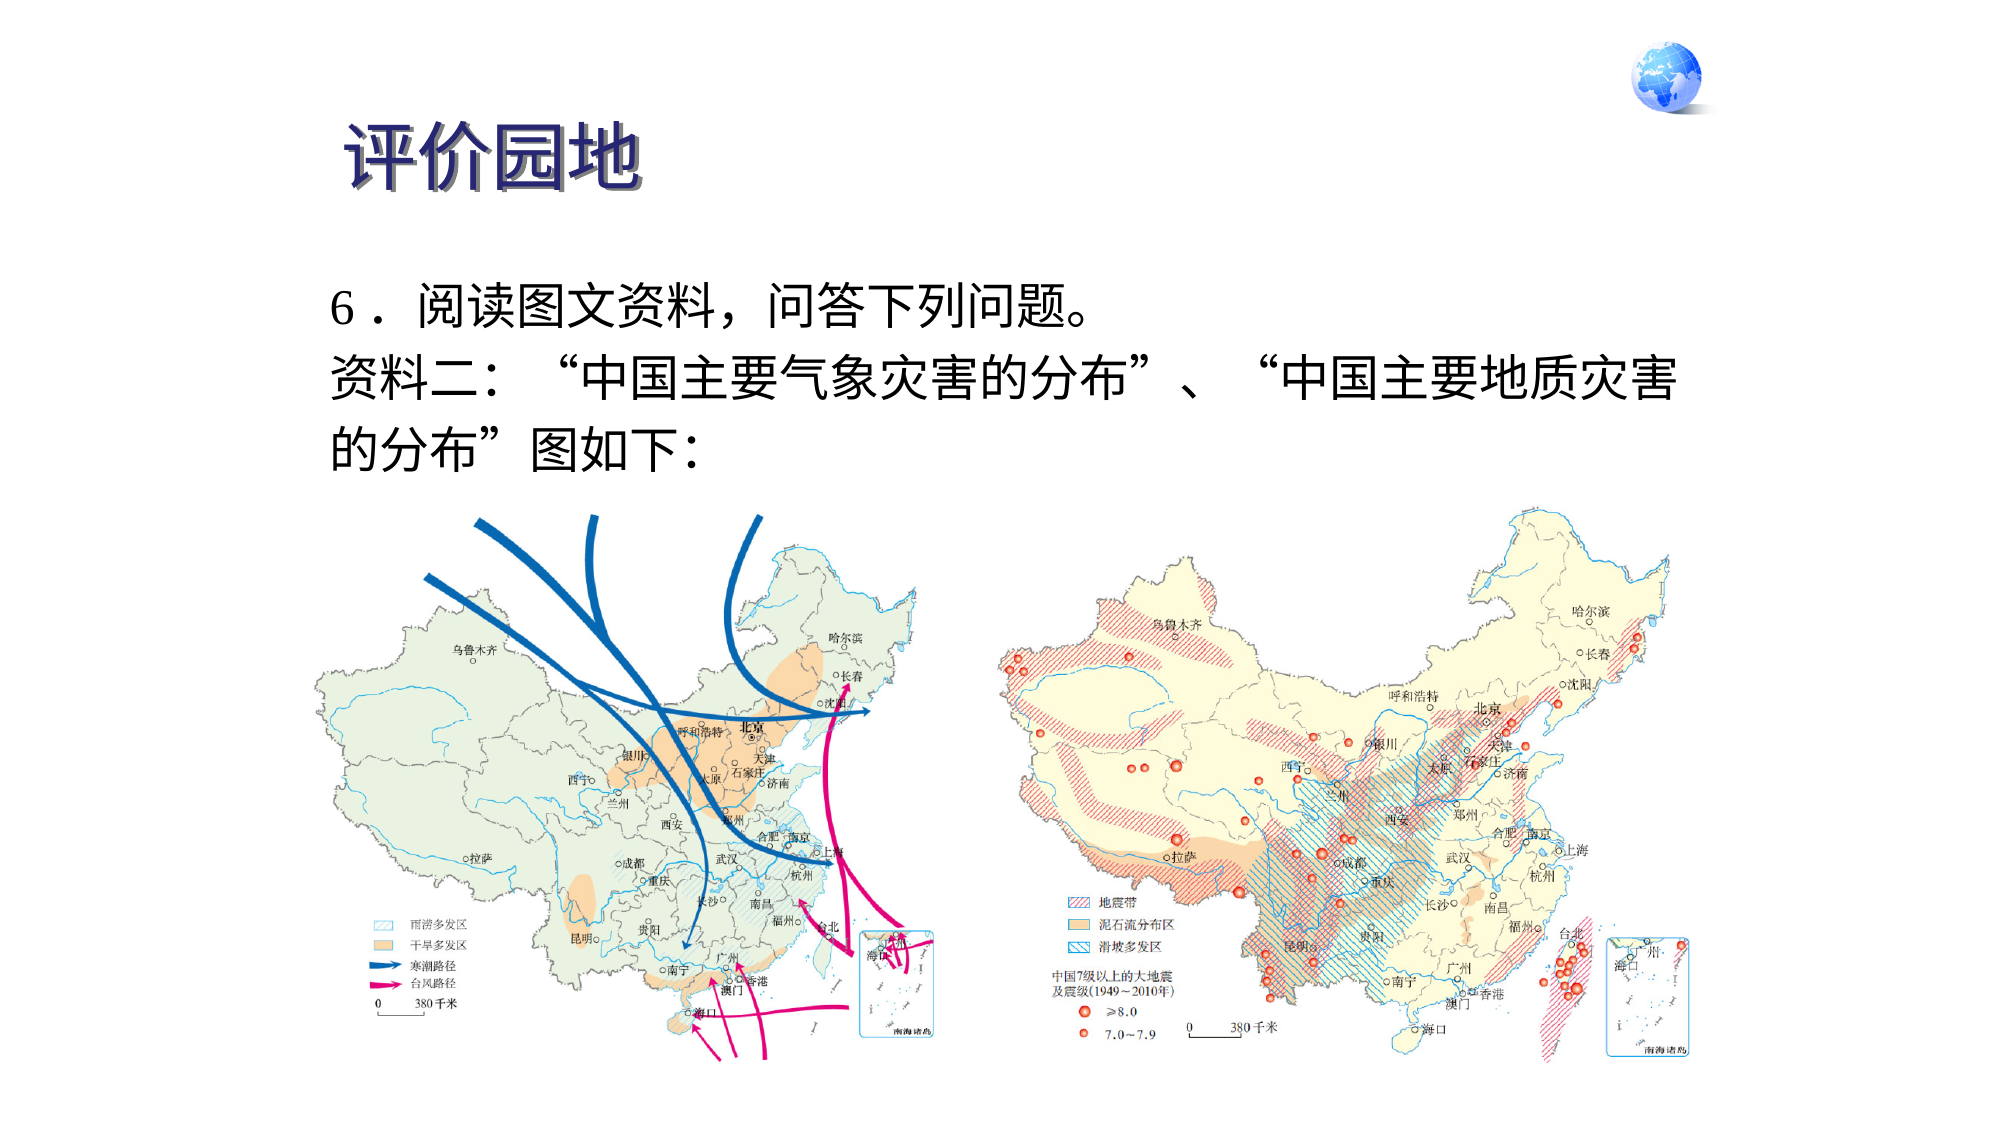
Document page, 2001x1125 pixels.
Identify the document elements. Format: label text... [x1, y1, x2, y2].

picture [1614, 33, 1725, 125]
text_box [303, 503, 1698, 1068]
text_box 6．阅读图文资料，问答下列问题。 资料二：“中国主要气象灾害的分布”、“中国主要地质灾害 的分布”图如下： [314, 255, 1788, 487]
text_box 评价园地 [326, 101, 827, 207]
